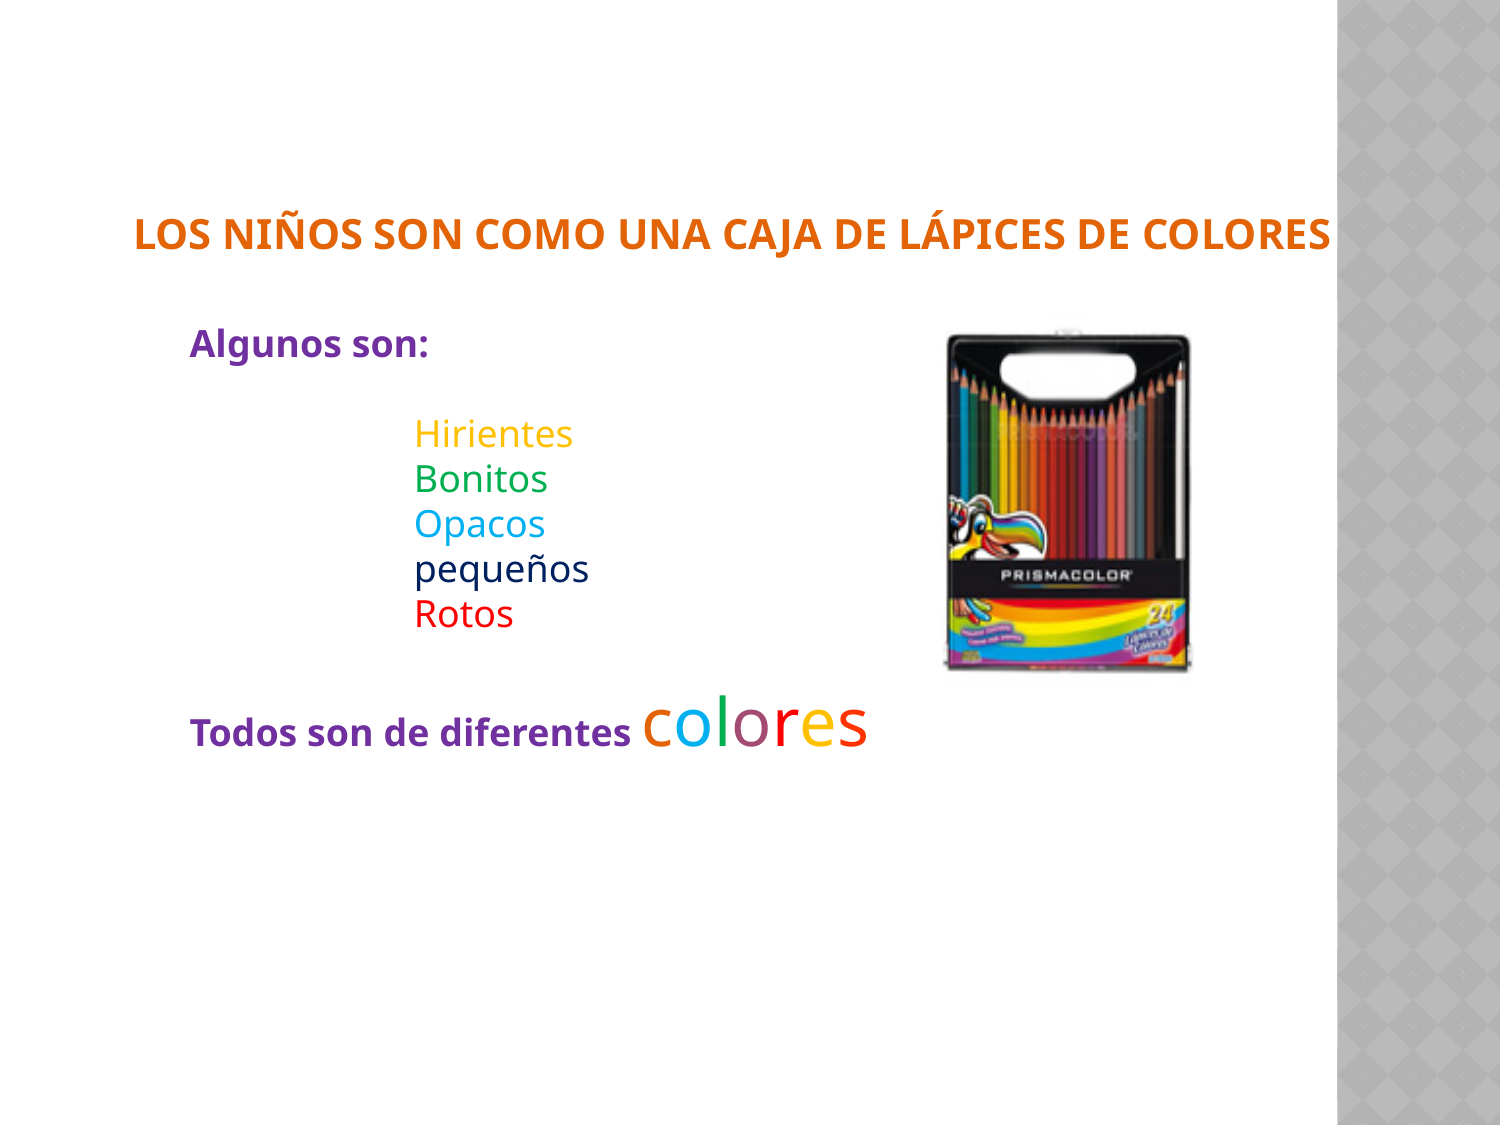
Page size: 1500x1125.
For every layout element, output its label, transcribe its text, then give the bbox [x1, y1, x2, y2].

title Los niños son como una caja de lápices de colores [125, 99, 1350, 258]
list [912, 312, 1226, 688]
text_box Algunos son: Hirientes Bonitos Opacos pequeños Rotos Todos son de diferentes colores [174, 312, 925, 813]
